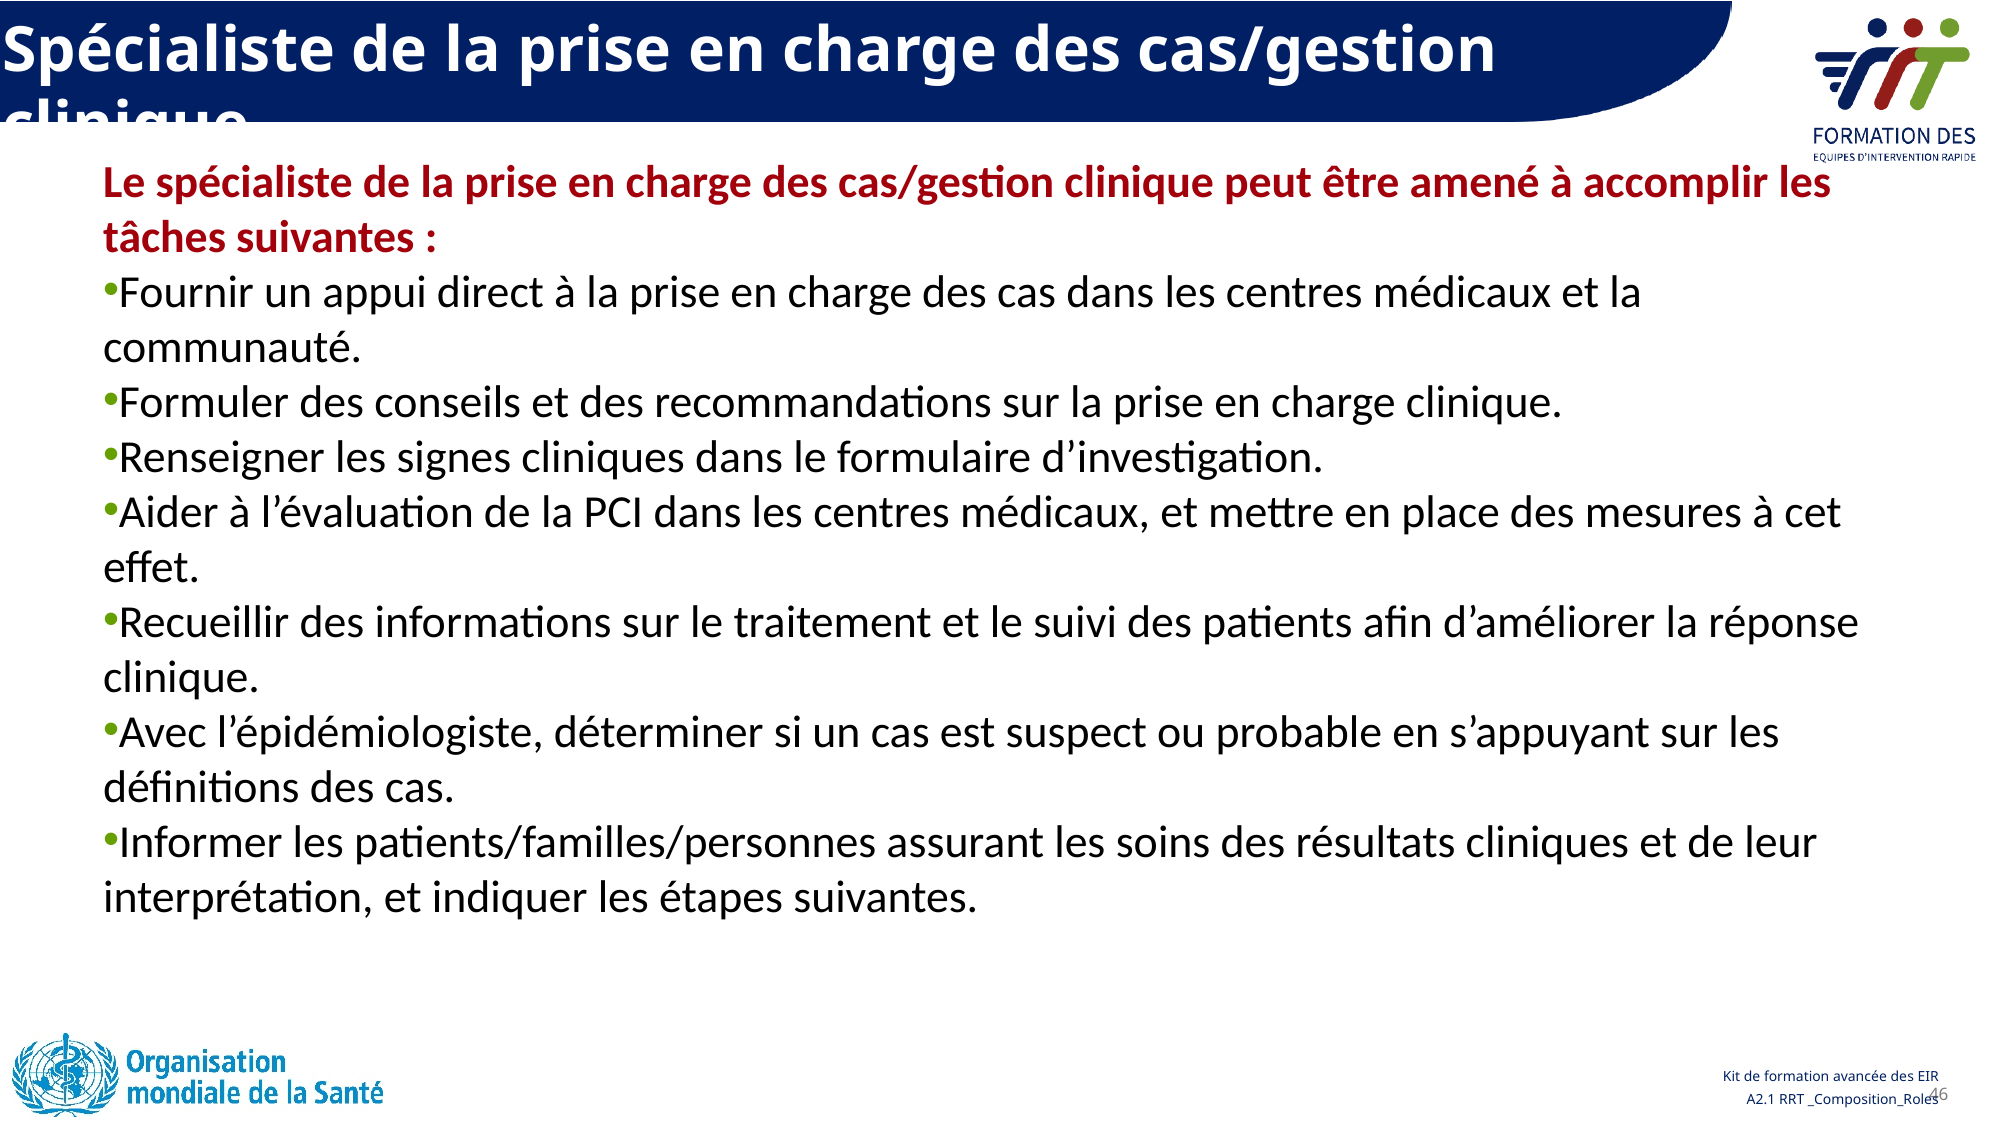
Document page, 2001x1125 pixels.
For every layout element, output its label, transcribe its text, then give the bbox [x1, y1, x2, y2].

picture [1813, 17, 1976, 163]
picture [12, 1033, 383, 1117]
title Spécialiste de la prise en charge des cas/gestion clinique [0, 2, 1725, 121]
picture [0, 1, 1732, 122]
picture [374, 1090, 383, 1100]
list Le spécialiste de la prise en charge des cas/gestion clinique peut être amené à accomplir les tâches suivantes : Fournir un appui direct à la prise en charge des cas dans les centres médicaux et la communauté. Formuler des conseils et des recommandations sur la prise en charge clinique. Renseigner les signes cliniques dans le formulaire d’investigation. Aider à l’évaluation de la PCI dans les centres médicaux, et mettre en place des mesures à cet effet. Recueillir des informations sur le traitement et le suivi des patients afin d’améliorer la réponse clinique. Avec l’épidémiologiste, déterminer si un cas est suspect ou probable en s’appuyant sur les définitions des cas. Informer les patients/familles/personnes assurant les soins des résultats cliniques et de leur interprétation, et indiquer les étapes suivantes. [100, 151, 1901, 867]
